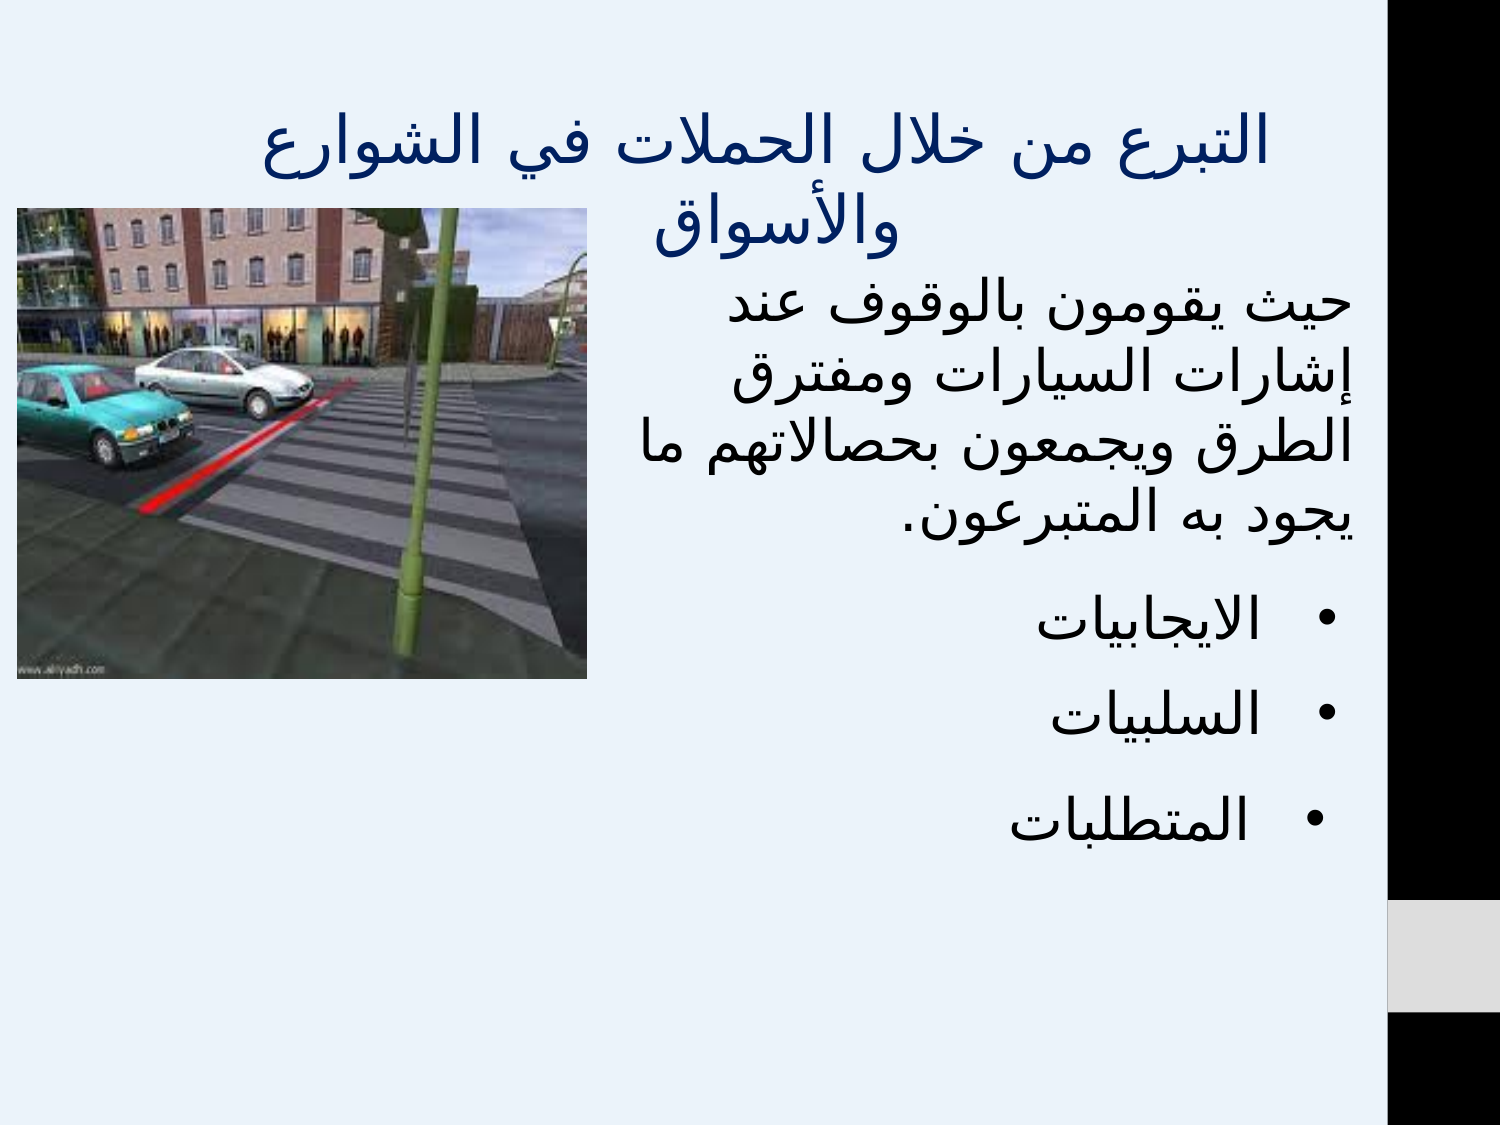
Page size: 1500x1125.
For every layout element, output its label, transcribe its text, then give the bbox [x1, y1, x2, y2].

text_box التبرع من خلال الحملات في الشوارع والأسواق [206, 89, 1329, 265]
picture [17, 207, 587, 680]
text_box حيث يقومون بالوقوف عند إشارات السيارات ومفترق الطرق ويجمعون بحصالاتهم ما يجود به المتبرعون. [620, 255, 1370, 595]
text_box السلبيات [879, 668, 1353, 754]
text_box المتطلبات [868, 775, 1341, 860]
text_box الايجابيات [879, 574, 1353, 659]
